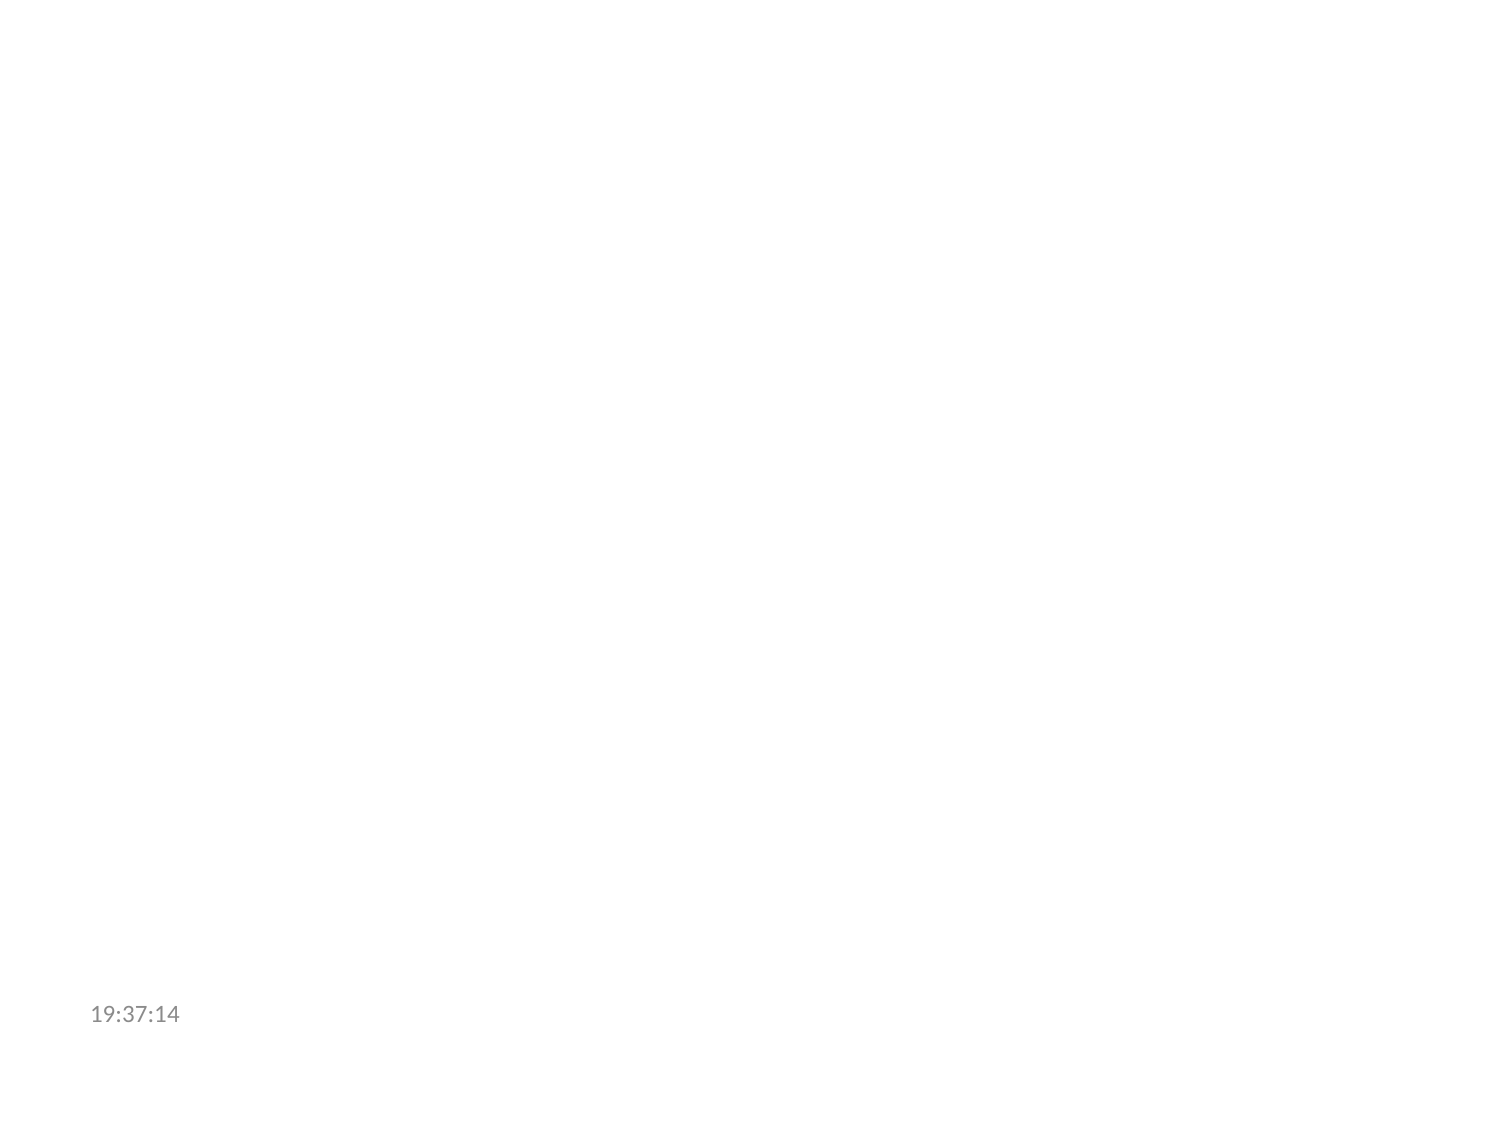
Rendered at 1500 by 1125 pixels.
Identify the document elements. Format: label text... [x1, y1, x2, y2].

text_box 15:35:09 [75, 982, 425, 1043]
